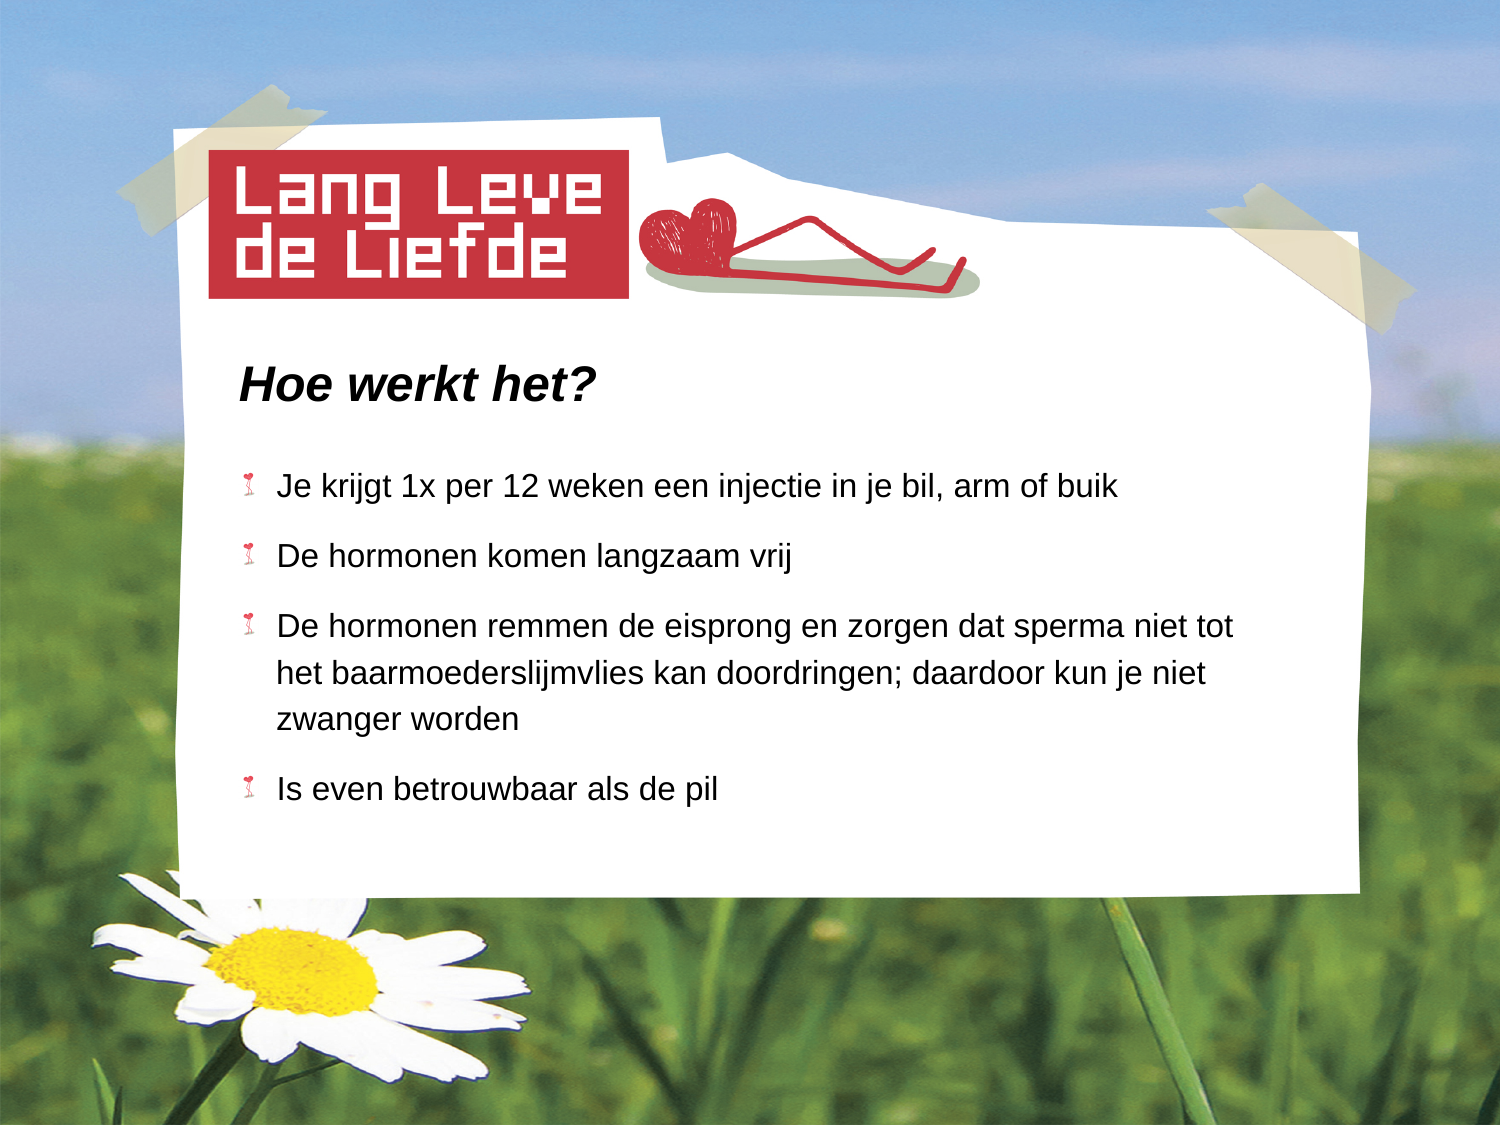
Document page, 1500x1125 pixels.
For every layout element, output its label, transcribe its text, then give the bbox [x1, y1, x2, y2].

list Hoe werkt het? Je krijgt 1x per 12 weken een injectie in je bil, arm of buik De hormonen komen langzaam vrij De hormonen remmen de eisprong en zorgen dat sperma niet tot het baarmoederslijmvlies kan doordringen; daardoor kun je niet zwanger worden Is even betrouwbaar als de pil [223, 343, 1293, 911]
picture [0, 0, 1500, 1125]
